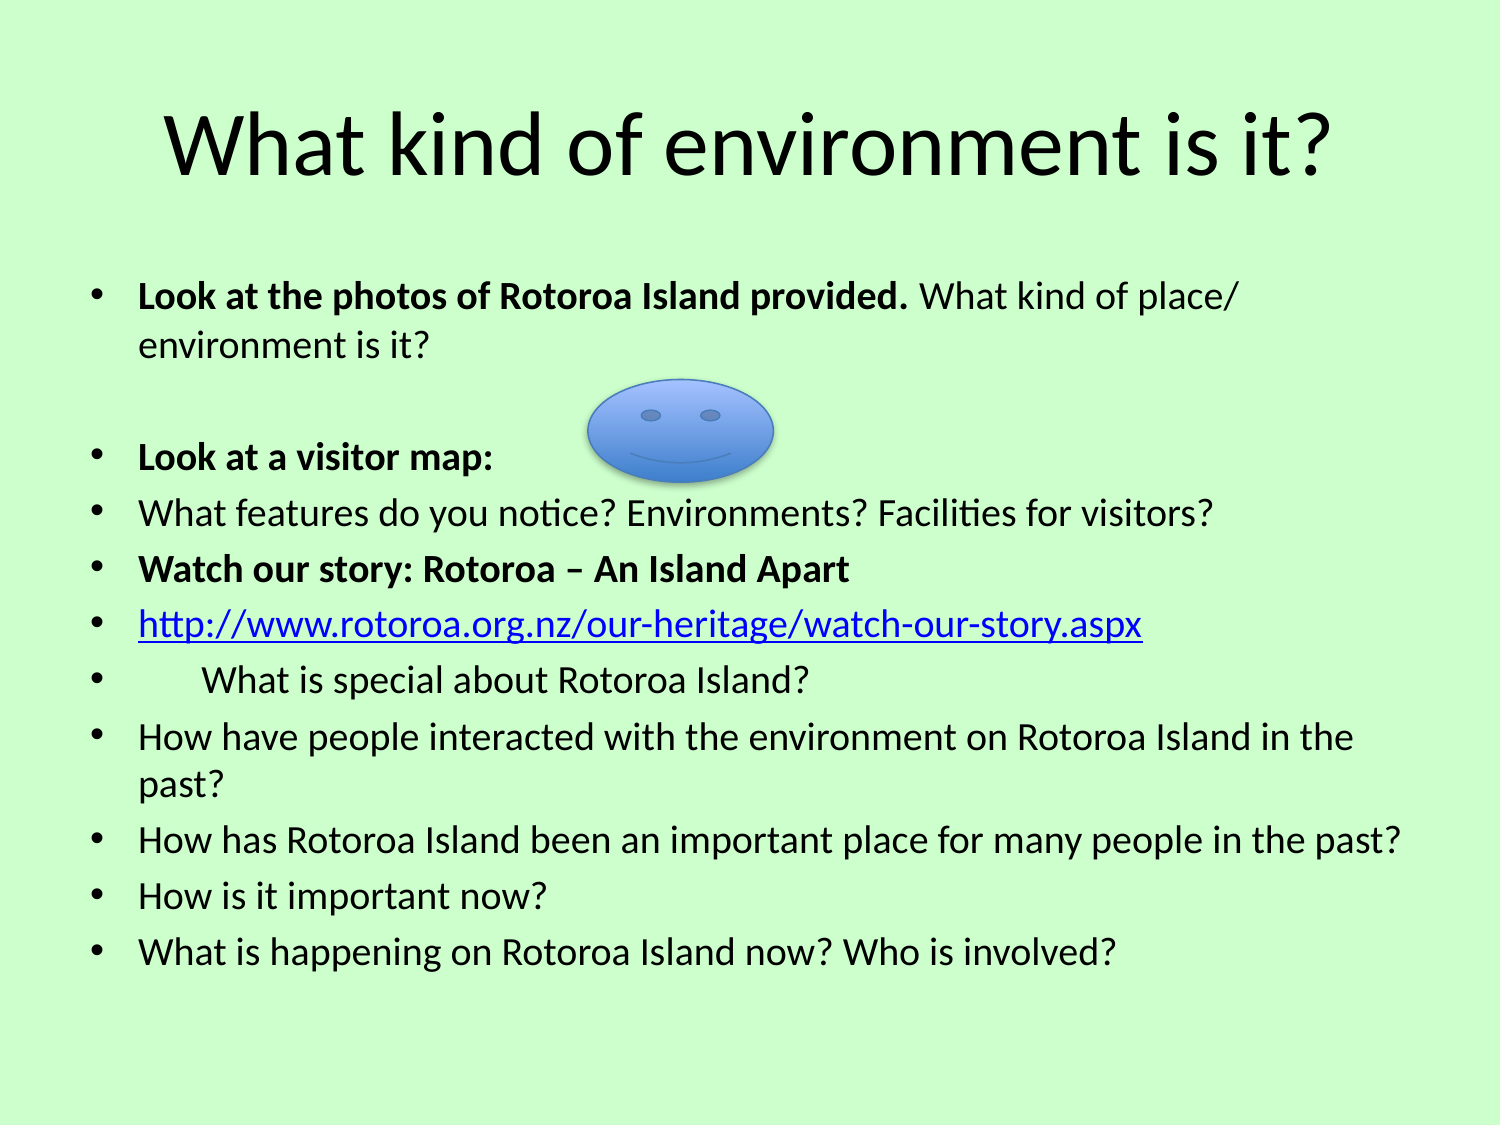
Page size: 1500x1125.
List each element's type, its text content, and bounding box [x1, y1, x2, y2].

title What kind of environment is it? [75, 45, 1425, 233]
text_box [587, 378, 775, 484]
list Look at the photos of Rotoroa Island provided. What kind of place/ environment is it? Look at a visitor map: What features do you notice? Environments? Facilities for visitors? Watch our story: Rotoroa – An Island Apart http://www.rotoroa.org.nz/our-heritage/watch-our-story.aspx What is special about Rotoroa Island? How have people interacted with the environment on Rotoroa Island in the past? How has Rotoroa Island been an important place for many people in the past? How is it important now? What is happening on Rotoroa Island now? Who is involved? [75, 262, 1425, 1005]
